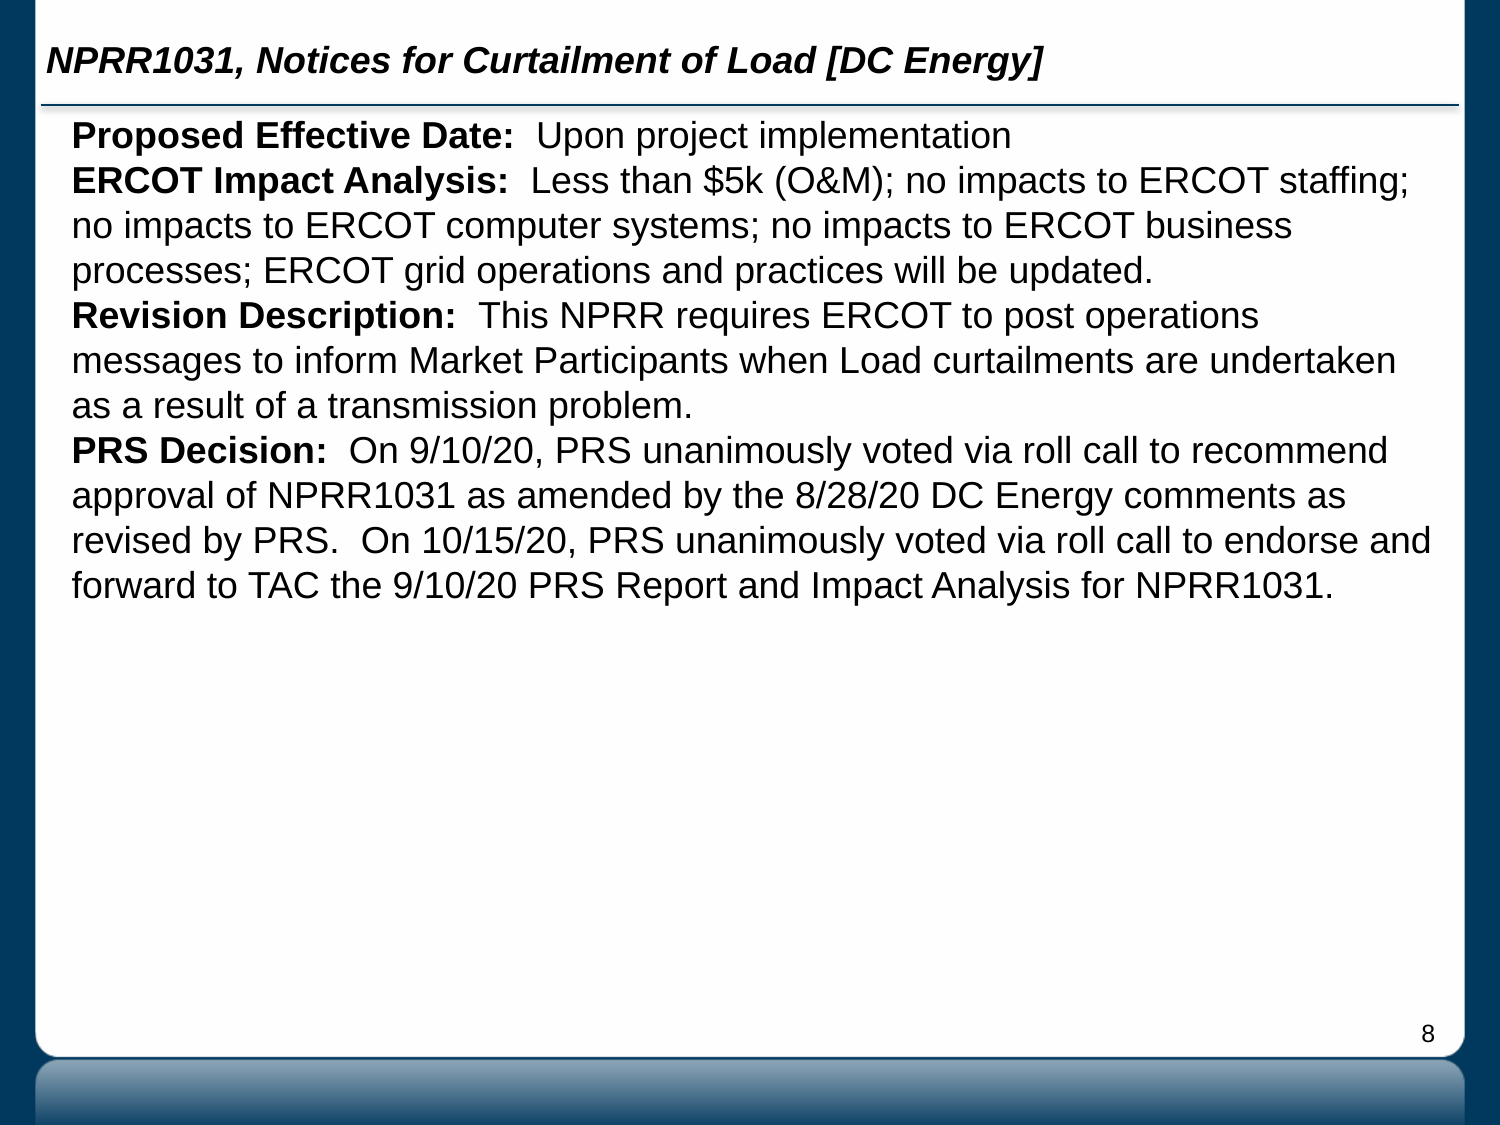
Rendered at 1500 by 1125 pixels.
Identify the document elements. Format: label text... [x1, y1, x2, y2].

title NPRR1031, Notices for Curtailment of Load [DC Energy] [31, 20, 1464, 97]
picture [35, 0, 1465, 1125]
text_box Proposed Effective Date: Upon project implementation ERCOT Impact Analysis: Less than $5k (O&M); no impacts to ERCOT staffing; no impacts to ERCOT computer systems; no impacts to ERCOT business processes; ERCOT grid operations and practices will be updated. Revision Description: This NPRR requires ERCOT to post operations messages to inform Market Participants when Load curtailments are undertaken as a result of a transmission problem. PRS Decision: On 9/10/20, PRS unanimously voted via roll call to recommend approval of NPRR1031 as amended by the 8/28/20 DC Energy comments as revised by PRS. On 10/15/20, PRS unanimously voted via roll call to endorse and forward to TAC the 9/10/20 PRS Report and Impact Analysis for NPRR1031. [56, 103, 1448, 659]
